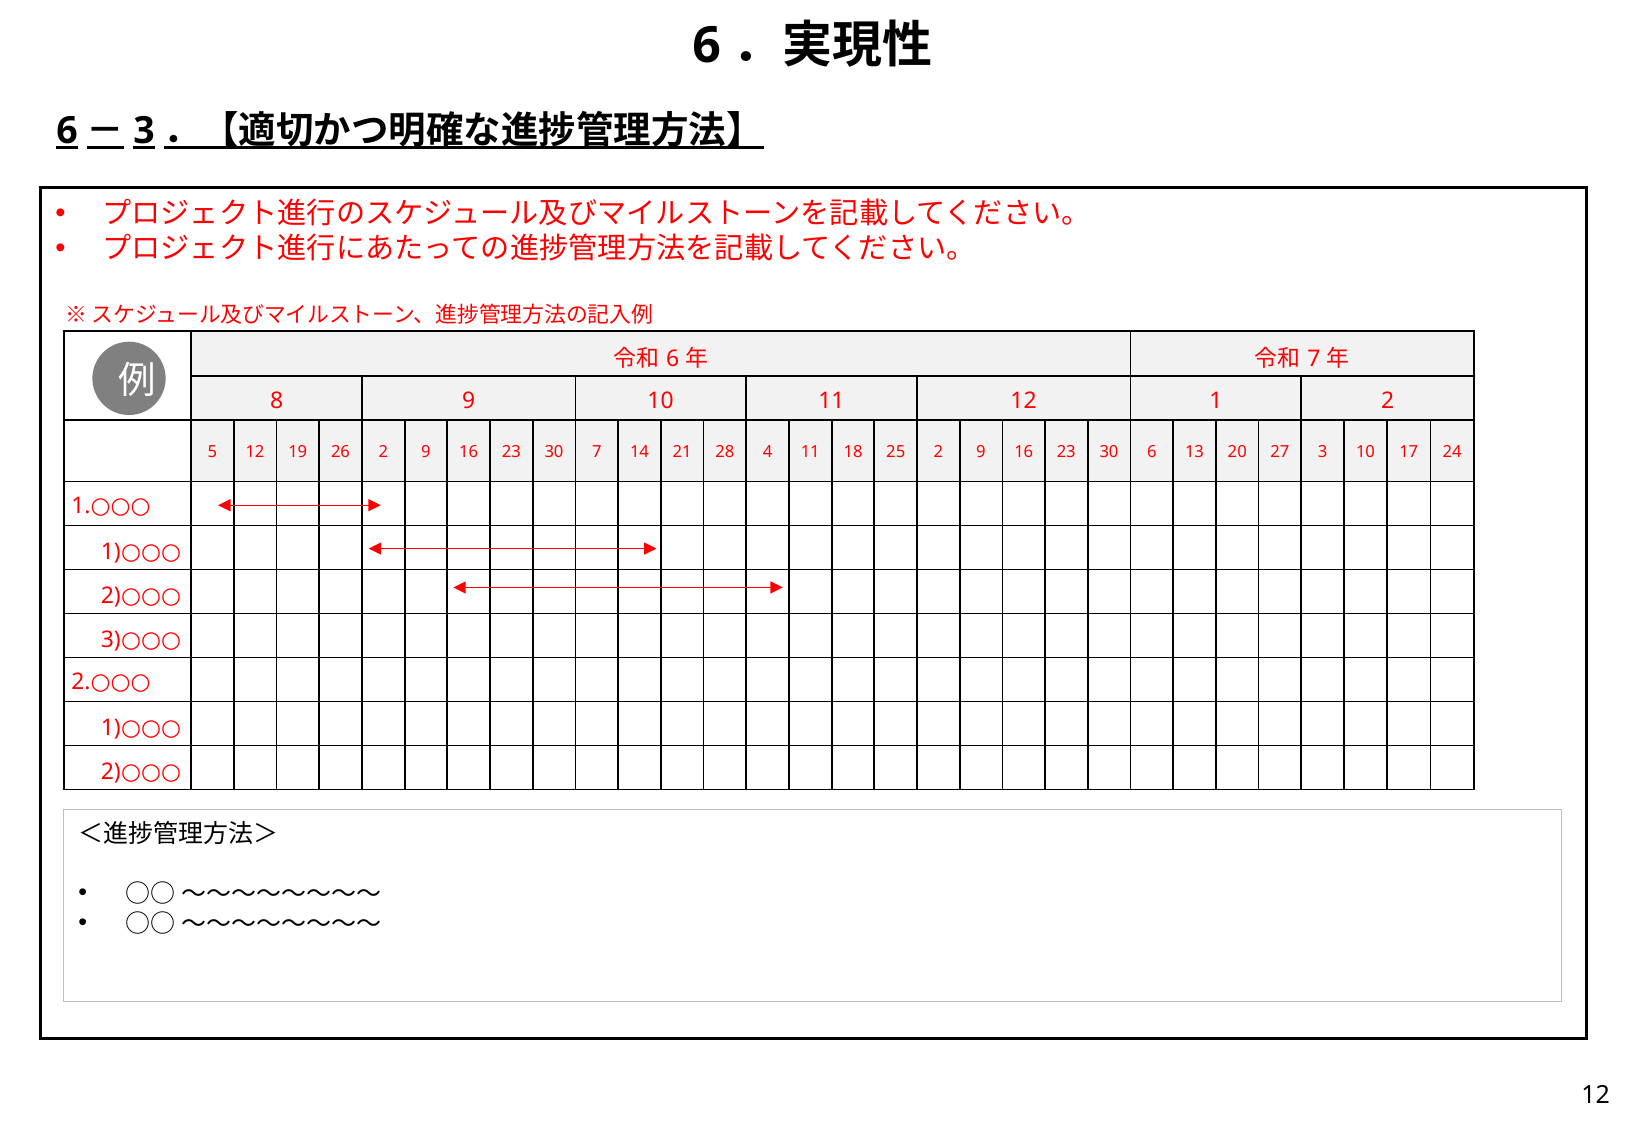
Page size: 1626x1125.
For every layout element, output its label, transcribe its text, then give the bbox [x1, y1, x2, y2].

table_cell [363, 658, 404, 701]
table_cell [875, 746, 916, 789]
table_cell [1259, 702, 1300, 745]
table_cell [918, 614, 959, 657]
table_cell 25 [875, 421, 916, 481]
table_cell [1217, 658, 1258, 701]
table_cell [1046, 570, 1087, 613]
table_cell [1089, 614, 1130, 657]
table_cell [961, 746, 1002, 789]
table_cell [1131, 482, 1172, 525]
table_cell [448, 482, 489, 525]
table_cell [192, 482, 233, 525]
table_cell [576, 658, 617, 701]
table_cell [662, 658, 703, 701]
table_cell [1174, 658, 1215, 701]
table_cell [1302, 702, 1343, 745]
table_cell [747, 746, 788, 789]
table_cell [320, 526, 361, 569]
table_cell [192, 702, 233, 745]
table_cell [1046, 658, 1087, 701]
table_cell 9 [406, 421, 446, 481]
table_cell [277, 482, 318, 505]
table_cell [406, 702, 446, 745]
table_cell [704, 614, 745, 657]
table_cell [1388, 482, 1430, 525]
table_cell [1259, 614, 1300, 657]
table_cell 9 [363, 377, 575, 419]
table_cell [1089, 702, 1130, 745]
table_cell [833, 526, 873, 569]
table_cell 28 [704, 421, 745, 481]
table_cell [1217, 482, 1258, 525]
table_cell [790, 658, 831, 701]
table_cell [918, 746, 959, 789]
table_cell [448, 549, 489, 569]
table_cell [1003, 658, 1044, 701]
table_cell [491, 658, 532, 701]
table_cell [1302, 570, 1343, 613]
table_cell 12 [235, 421, 276, 481]
table_cell 8 [192, 377, 361, 419]
table_cell [534, 526, 575, 548]
table_cell [662, 702, 703, 745]
table_cell [534, 658, 575, 701]
table_cell [662, 746, 703, 789]
table_cell [704, 746, 745, 789]
table_cell 4 [747, 421, 788, 481]
table_cell 9 [961, 421, 1002, 481]
table_cell [363, 526, 404, 569]
table_cell [1131, 658, 1172, 701]
table_cell [576, 549, 617, 569]
table_cell [1388, 526, 1430, 569]
table_cell [961, 614, 1002, 657]
table_cell [619, 482, 660, 525]
table_cell [192, 746, 233, 789]
table_cell [1046, 746, 1087, 789]
table_cell [704, 482, 745, 525]
table_cell 17 [1388, 421, 1430, 481]
table_cell [235, 482, 276, 505]
table_cell [406, 658, 446, 701]
table_cell 1.○○○ [65, 482, 190, 525]
title 6．実現性 [0, 0, 1625, 93]
table_cell [235, 506, 276, 525]
table_cell [704, 658, 745, 701]
table_cell [448, 614, 489, 657]
table_cell [662, 614, 703, 657]
table_cell [491, 702, 532, 745]
table_cell 24 [1431, 421, 1473, 481]
table_cell [747, 570, 788, 613]
table_cell [576, 482, 617, 525]
table_cell [1174, 570, 1215, 613]
table_cell [662, 526, 703, 569]
table_cell [235, 702, 276, 745]
table_cell [534, 570, 575, 587]
table_cell [1089, 658, 1130, 701]
table_cell [619, 570, 660, 587]
table_cell [192, 614, 233, 657]
table_cell 1 [1131, 377, 1300, 419]
table_cell [1131, 746, 1172, 789]
table_cell [1388, 614, 1430, 657]
table_cell [491, 588, 532, 613]
table_cell [1388, 746, 1430, 789]
table_cell [1345, 746, 1386, 789]
table_cell [448, 702, 489, 745]
table_cell [1089, 482, 1130, 525]
table_header 令和7年 [1131, 335, 1473, 375]
table_cell [1259, 570, 1300, 613]
table_cell [1217, 702, 1258, 745]
table_cell 18 [833, 421, 873, 481]
table_cell [1217, 526, 1258, 569]
table_cell [576, 702, 617, 745]
table_cell 12 [918, 377, 1130, 419]
table_cell [448, 746, 489, 789]
table_cell [1345, 570, 1386, 613]
table_cell [277, 746, 318, 789]
table_cell [235, 526, 276, 569]
table_cell [1345, 702, 1386, 745]
table_cell 2.○○○ [65, 658, 190, 701]
table_cell [406, 746, 446, 789]
table_cell [406, 549, 446, 569]
table_cell [790, 482, 831, 525]
table_cell [1431, 658, 1473, 701]
table_cell 27 [1259, 421, 1300, 481]
table_cell 3)○○○ [65, 614, 190, 657]
table_cell 13 [1174, 421, 1215, 481]
table_cell 3 [1302, 421, 1343, 481]
table_cell [704, 526, 745, 569]
table_cell 16 [1003, 421, 1044, 481]
table_cell 11 [747, 377, 916, 419]
table_cell [619, 588, 660, 613]
table_cell [1259, 526, 1300, 569]
table_cell [961, 526, 1002, 569]
table_cell [235, 614, 276, 657]
table_cell [534, 746, 575, 789]
table_cell [406, 526, 446, 548]
table_cell [448, 570, 489, 613]
table_cell [619, 702, 660, 745]
table_cell 20 [1217, 421, 1258, 481]
table_cell 2)○○○ [65, 570, 190, 613]
table_cell [65, 421, 190, 481]
table_cell [918, 658, 959, 701]
table_cell [576, 526, 617, 548]
table_cell 30 [534, 421, 575, 481]
table_cell [1131, 614, 1172, 657]
table_cell [277, 658, 318, 701]
table_cell [363, 482, 404, 525]
table_cell [1259, 658, 1300, 701]
table_cell [875, 658, 916, 701]
table_cell [277, 614, 318, 657]
table_cell [1431, 614, 1473, 657]
table_cell [961, 570, 1002, 613]
table_cell [534, 614, 575, 657]
table_cell [1089, 526, 1130, 569]
table_cell [1388, 570, 1430, 613]
table_cell [619, 526, 660, 569]
table_cell [1131, 526, 1172, 569]
table_cell [491, 614, 532, 657]
table_cell [363, 614, 404, 657]
table_cell [619, 614, 660, 657]
table_cell [1089, 570, 1130, 613]
table_cell 30 [1089, 421, 1130, 481]
table_cell 23 [1046, 421, 1087, 481]
table_cell 5 [192, 421, 233, 481]
table_cell [491, 526, 532, 548]
table_cell [833, 658, 873, 701]
table_cell 6 [1131, 421, 1172, 481]
table_cell [961, 702, 1002, 745]
table_cell [235, 658, 276, 701]
text_box 例 [92, 341, 166, 416]
table_cell [192, 658, 233, 701]
table_cell [619, 746, 660, 789]
table_cell [1174, 746, 1215, 789]
table_cell [320, 746, 361, 789]
table_cell [662, 570, 703, 587]
table_cell [1431, 526, 1473, 569]
table_cell [747, 614, 788, 657]
table_cell [619, 658, 660, 701]
table_cell [277, 570, 318, 613]
table_cell [1131, 702, 1172, 745]
table_cell [704, 702, 745, 745]
table_cell [918, 570, 959, 613]
table_cell [833, 746, 873, 789]
slide_number 11 [1259, 1065, 1625, 1125]
text_box ＜進捗管理方法＞ ○○～～～～～～～～ ○○～～～～～～～～ [63, 809, 1562, 1002]
table_cell [833, 702, 873, 745]
table_cell [1388, 658, 1430, 701]
table_cell [576, 746, 617, 789]
table_cell [534, 588, 575, 613]
table_cell [747, 658, 788, 701]
table_cell 2 [363, 421, 404, 481]
table_cell [491, 570, 532, 587]
table_cell [235, 570, 276, 613]
table_cell [1003, 526, 1044, 569]
table_cell 7 [576, 421, 617, 481]
text_box ※スケジュール及びマイルストーン、進捗管理方法の記入例 [49, 296, 1587, 335]
table_cell [320, 658, 361, 701]
table_cell [277, 702, 318, 745]
table_cell [576, 614, 617, 657]
table_cell [192, 570, 233, 613]
table_cell [1388, 702, 1430, 745]
table_cell [448, 526, 489, 548]
table_cell [534, 482, 575, 525]
table_cell [1131, 570, 1172, 613]
table_cell [277, 506, 318, 525]
table_cell [790, 526, 831, 569]
table_cell [1302, 658, 1343, 701]
table_cell [1259, 746, 1300, 789]
table_header [65, 335, 190, 419]
table_cell [875, 482, 916, 525]
table_cell [1345, 482, 1386, 525]
table_cell [790, 746, 831, 789]
table_cell 10 [1345, 421, 1386, 481]
table_cell 1)○○○ [65, 702, 190, 745]
table_cell [363, 746, 404, 789]
table_cell [1345, 614, 1386, 657]
table_cell [662, 588, 703, 613]
table_cell [320, 614, 361, 657]
table_cell [1302, 526, 1343, 569]
table_cell [1259, 482, 1300, 525]
table_cell [1431, 482, 1473, 525]
table_cell [875, 614, 916, 657]
table_cell [406, 570, 446, 613]
table_cell 16 [448, 421, 489, 481]
list 6－3．【適切かつ明確な進捗管理方法】 [41, 103, 1579, 186]
table_cell [1003, 482, 1044, 525]
table_cell [192, 526, 233, 569]
table_cell [235, 746, 276, 789]
table_cell [961, 482, 1002, 525]
text_box プロジェクト進行のスケジュール及びマイルストーンを記載してください。 プロジェクト進行にあたっての進捗管理方法を記載してください。 [40, 186, 1588, 1039]
table_cell [277, 526, 318, 569]
table_cell [1046, 526, 1087, 569]
table_cell [491, 746, 532, 789]
table_cell [320, 702, 361, 745]
table_cell [320, 570, 361, 613]
table_cell 1)○○○ [65, 526, 190, 569]
table_cell [1003, 614, 1044, 657]
table_cell 19 [277, 421, 318, 481]
table_cell [704, 570, 745, 587]
table_cell [747, 482, 788, 525]
table_cell [961, 658, 1002, 701]
table_cell [406, 614, 446, 657]
table_cell [790, 702, 831, 745]
table_cell [1217, 570, 1258, 613]
table_cell [534, 549, 575, 569]
table_cell [918, 702, 959, 745]
table_cell [1003, 570, 1044, 613]
table_cell [875, 526, 916, 569]
table_cell [1302, 482, 1343, 525]
table_cell [491, 482, 532, 525]
table_cell [875, 570, 916, 613]
table_cell [576, 570, 617, 587]
table_cell [1302, 614, 1343, 657]
table_cell [1046, 702, 1087, 745]
table_cell [363, 570, 404, 613]
table_cell [833, 614, 873, 657]
table_cell [1003, 702, 1044, 745]
table_cell 10 [576, 377, 745, 419]
table_cell [1046, 614, 1087, 657]
table_cell [406, 482, 446, 525]
table_cell [790, 570, 831, 613]
table_cell [704, 588, 745, 613]
table_cell [576, 588, 617, 613]
table_cell [1431, 702, 1473, 745]
table_cell [448, 658, 489, 701]
table_cell [833, 482, 873, 525]
table_cell [363, 702, 404, 745]
table_cell 21 [662, 421, 703, 481]
table_cell [875, 702, 916, 745]
table_cell [1217, 614, 1258, 657]
table_cell [1046, 482, 1087, 525]
table_cell [1089, 746, 1130, 789]
table_cell [320, 506, 361, 525]
table_cell 2 [1302, 377, 1473, 419]
table_cell 11 [790, 421, 831, 481]
table_cell [918, 482, 959, 525]
table_cell [790, 614, 831, 657]
table_cell [491, 549, 532, 569]
table_cell 23 [491, 421, 532, 481]
table_cell 2 [918, 421, 959, 481]
table_cell [320, 482, 361, 505]
table_cell [662, 482, 703, 525]
table_cell [1217, 746, 1258, 789]
table_cell [1345, 658, 1386, 701]
table_cell [1431, 746, 1473, 789]
table_cell [833, 570, 873, 613]
table_cell [534, 702, 575, 745]
table_cell 14 [619, 421, 660, 481]
table_cell [1174, 482, 1215, 525]
table_cell 2)○○○ [65, 746, 190, 789]
table_cell [1174, 702, 1215, 745]
table_cell [1302, 746, 1343, 789]
table_cell [1431, 570, 1473, 613]
table_cell [918, 526, 959, 569]
table_cell [1345, 526, 1386, 569]
table_cell [1003, 746, 1044, 789]
table_cell [747, 526, 788, 569]
table_cell [1174, 614, 1215, 657]
table_cell 26 [320, 421, 361, 481]
table_cell [1174, 526, 1215, 569]
table_header 令和6年 [192, 335, 1130, 375]
table_cell [747, 702, 788, 745]
